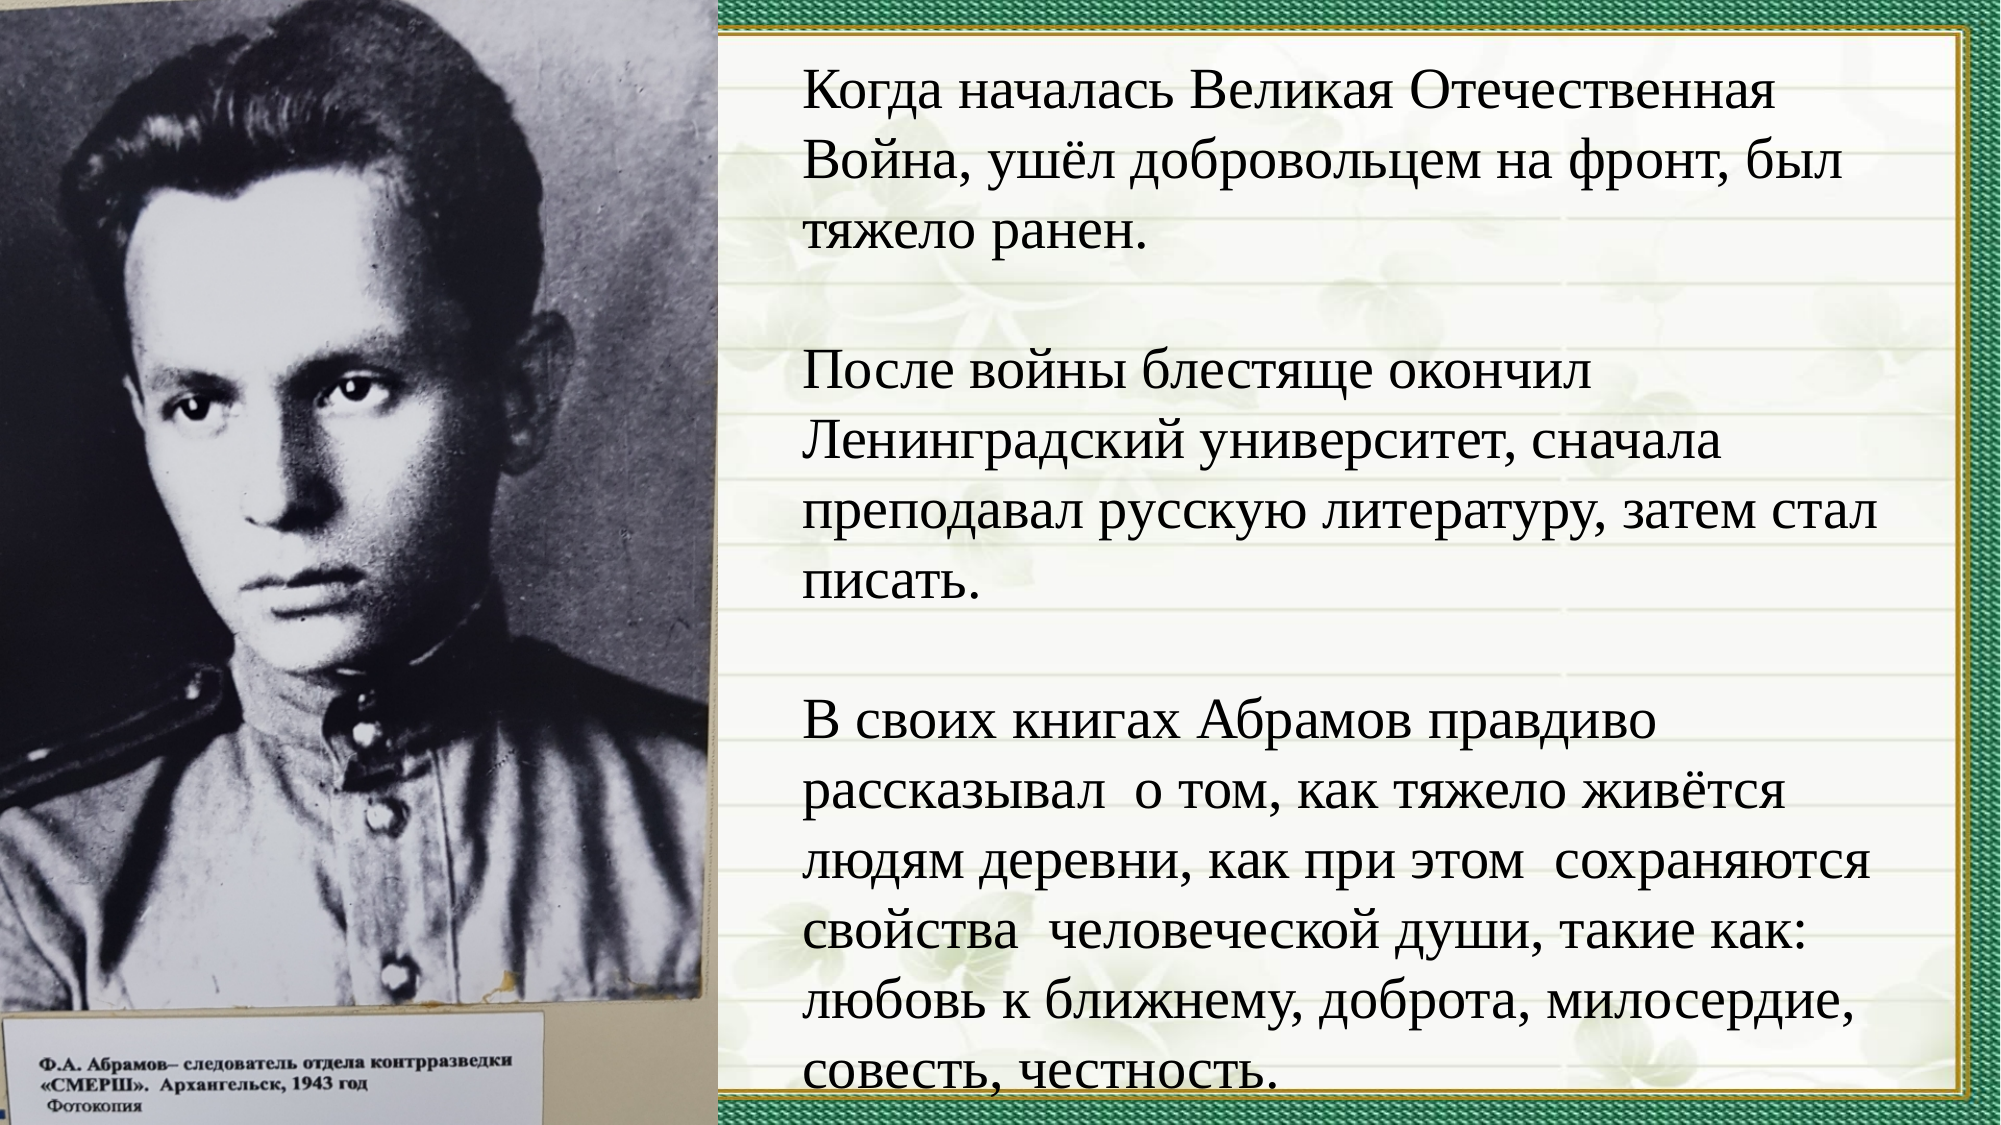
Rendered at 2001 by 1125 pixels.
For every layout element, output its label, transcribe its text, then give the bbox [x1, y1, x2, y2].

text_box Когда началась Великая Отечественная Война, ушёл добровольцем на фронт, был тяжело ранен. После войны блестяще окончил Ленинградский университет, сначала преподавал русскую литературу, затем стал писать. В своих книгах Абрамов правдиво рассказывал о том, как тяжело живётся людям деревни, как при этом сохраняются свойства человеческой души, такие как: любовь к ближнему, доброта, милосердие, совесть, честность. [787, 42, 1953, 1125]
picture [0, 0, 2001, 1125]
